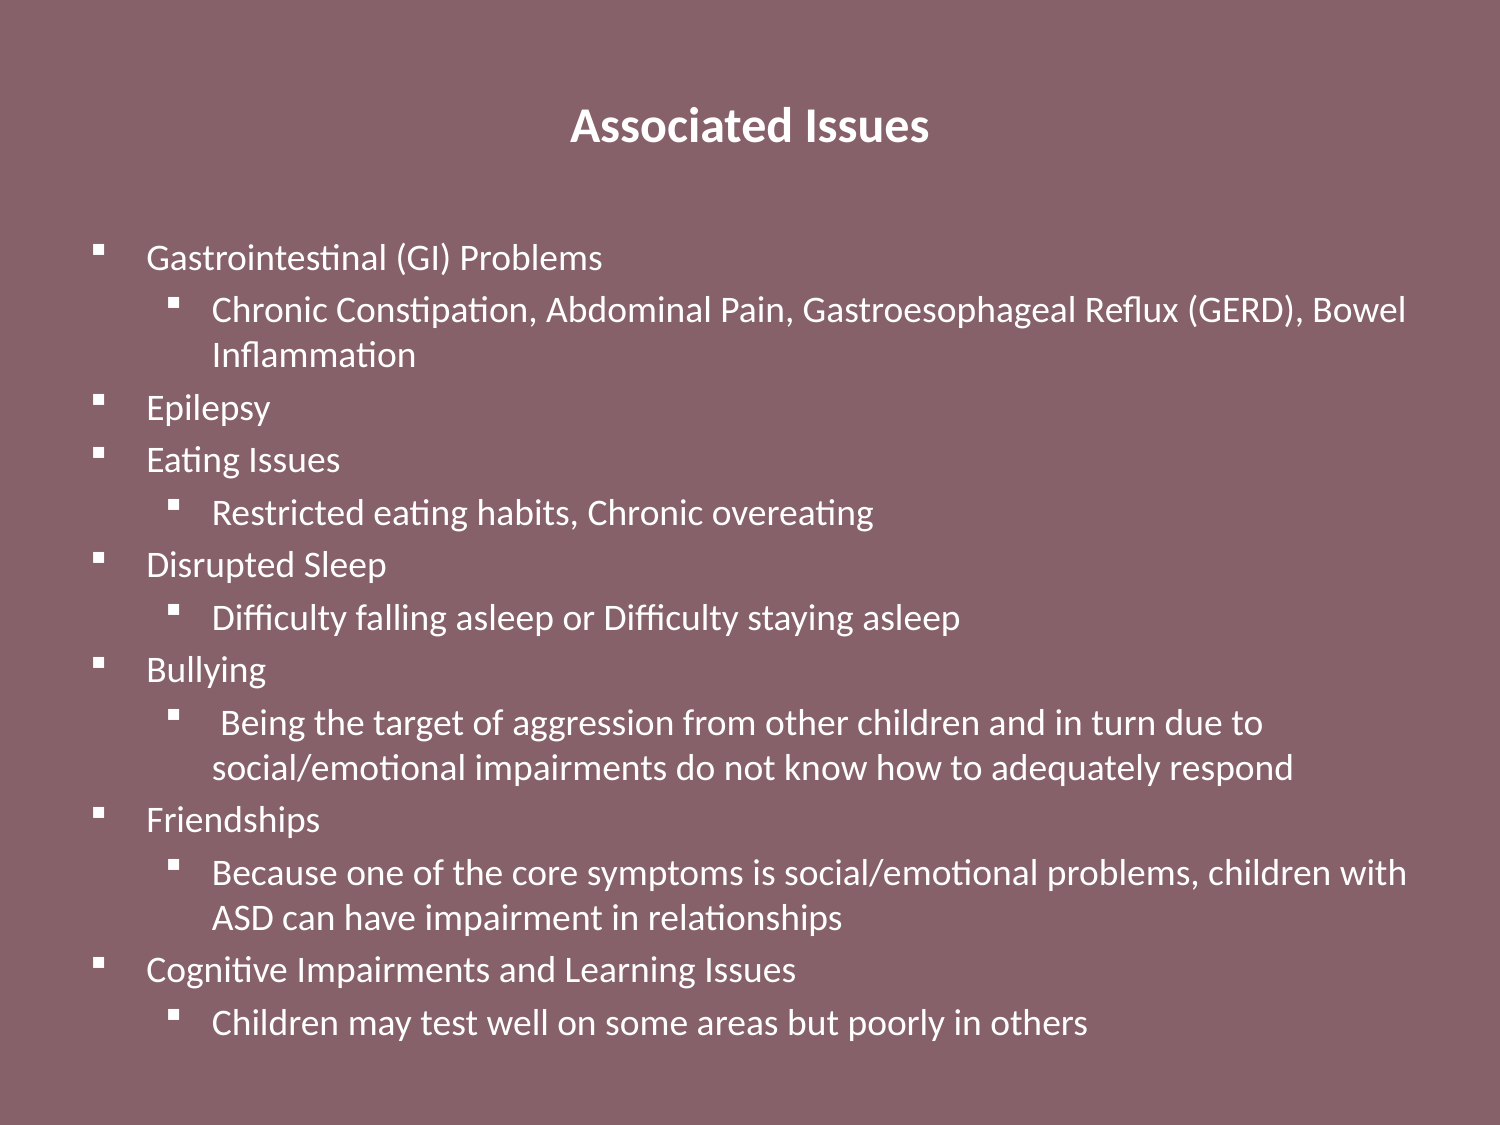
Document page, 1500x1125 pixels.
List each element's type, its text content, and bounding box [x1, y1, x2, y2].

title Associated Issues [75, 45, 1425, 200]
list Gastrointestinal (GI) Problems Chronic Constipation, Abdominal Pain, Gastroesophageal Reflux (GERD), Bowel Inflammation Epilepsy Eating Issues Restricted eating habits, Chronic overeating Disrupted Sleep Difficulty falling asleep or Difficulty staying asleep Bullying Being the target of aggression from other children and in turn due to social/emotional impairments do not know how to adequately respond Friendships Because one of the core symptoms is social/emotional problems, children with ASD can have impairment in relationships Cognitive Impairments and Learning Issues Children may test well on some areas but poorly in others [75, 224, 1425, 1005]
